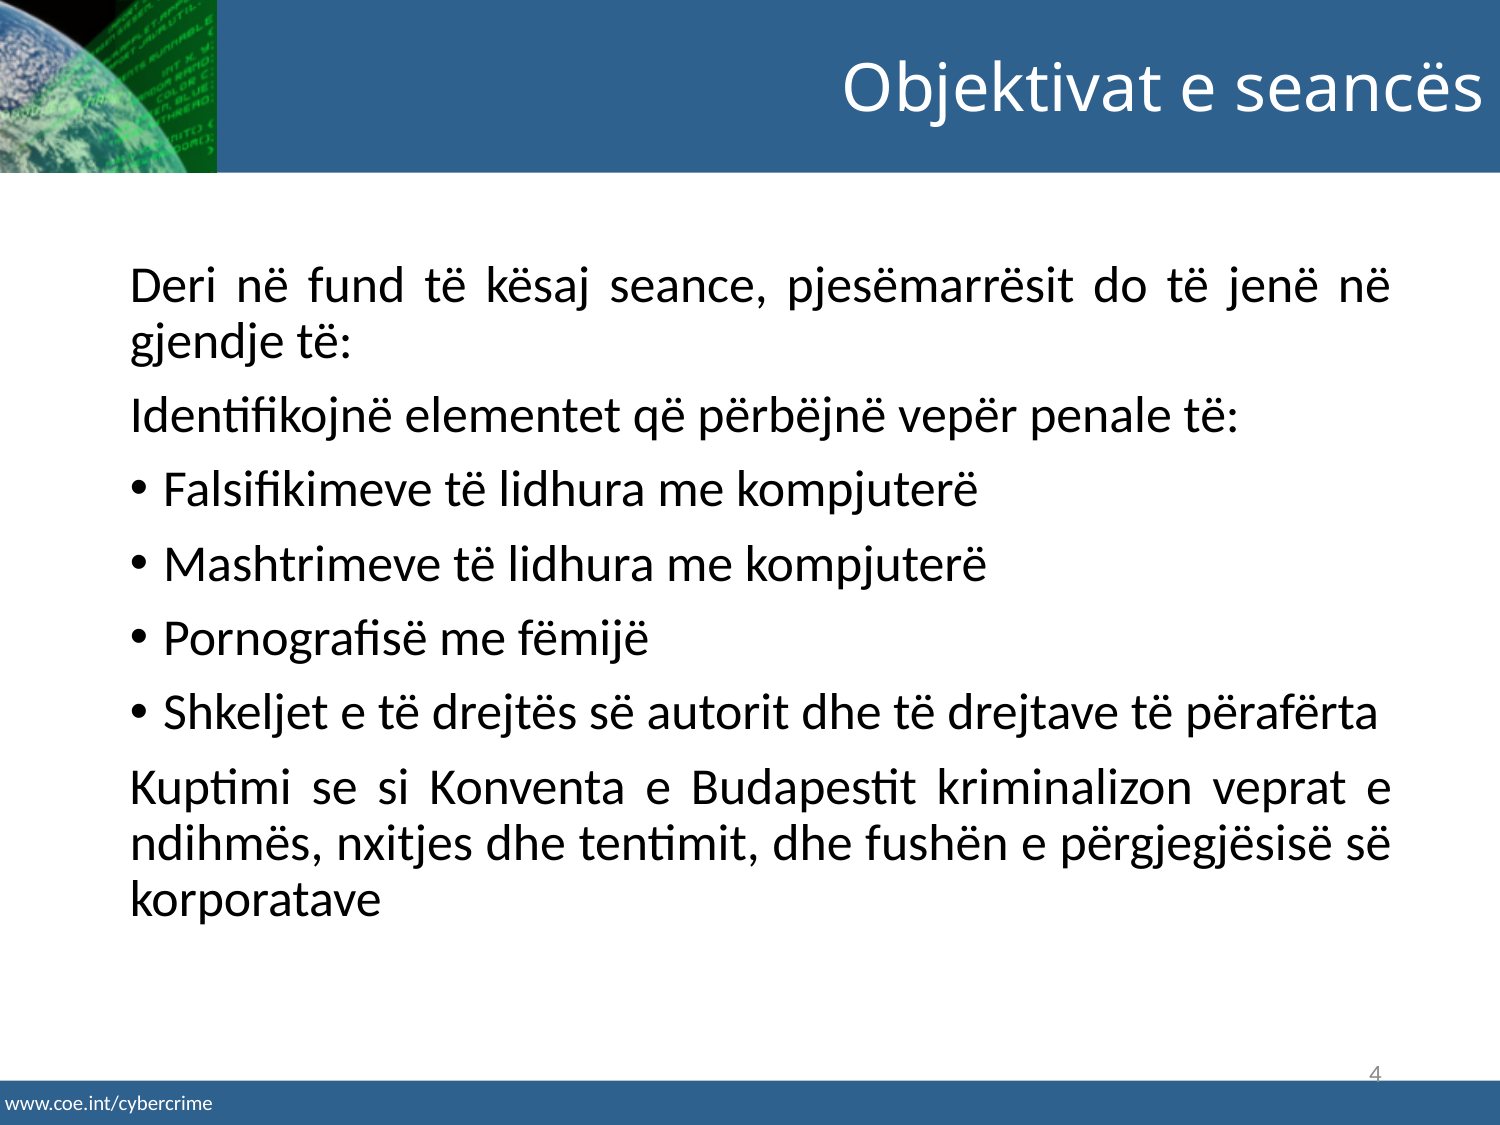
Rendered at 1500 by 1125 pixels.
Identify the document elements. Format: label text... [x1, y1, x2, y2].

list Objektivat e seancës [421, 0, 1500, 172]
list Deri në fund të kësaj seance, pjesëmarrësit do të jenë në gjendje të: Identifikojnë elementet që përbëjnë vepër penale të: Falsifikimeve të lidhura me kompjuterë Mashtrimeve të lidhura me kompjuterë Pornografisë me fëmijë Shkeljet e të drejtës së autorit dhe të drejtave të përafërta Kuptimi se si Konventa e Budapestit kriminalizon veprat e ndihmës, nxitjes dhe tentimit, dhe fushën e përgjegjësisë së korporatave [114, 250, 1409, 964]
slide_number 4 [1059, 1042, 1397, 1103]
picture [0, 0, 217, 173]
